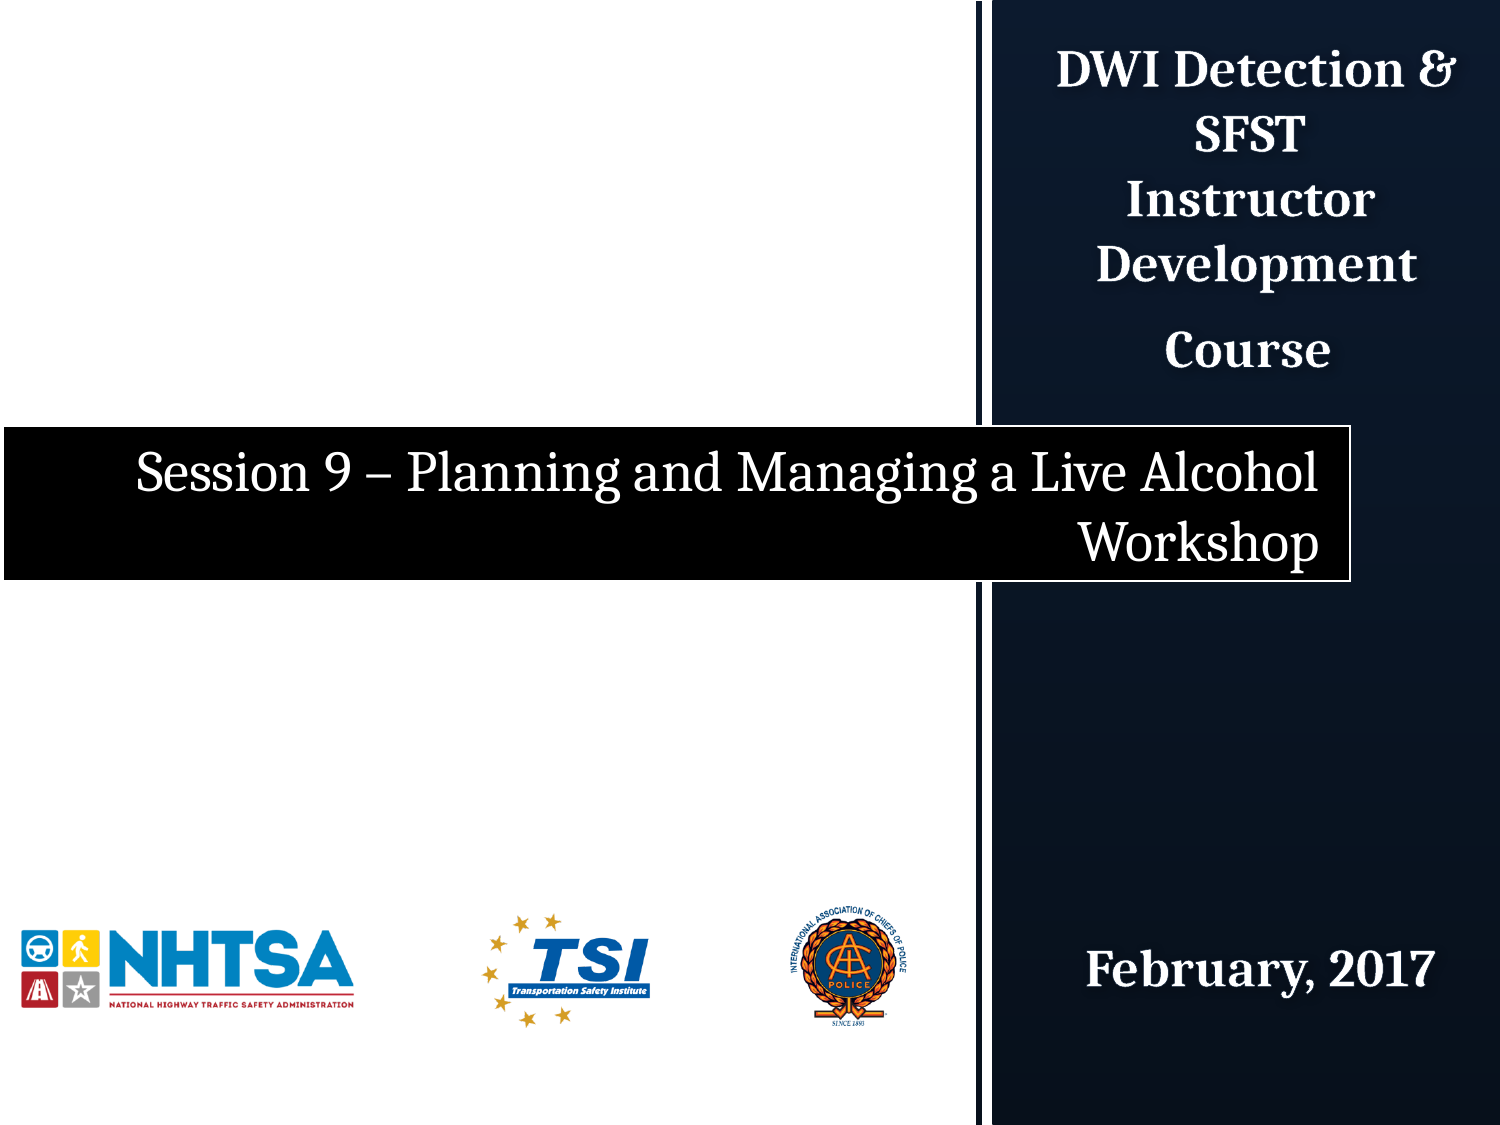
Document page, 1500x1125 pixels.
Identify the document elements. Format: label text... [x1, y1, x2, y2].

picture [777, 899, 919, 1036]
picture [5, 907, 365, 1028]
picture [480, 907, 661, 1028]
text_box Session 9 – Planning and Managing a Live Alcohol Workshop [3, 425, 969, 581]
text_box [974, 0, 1500, 1125]
